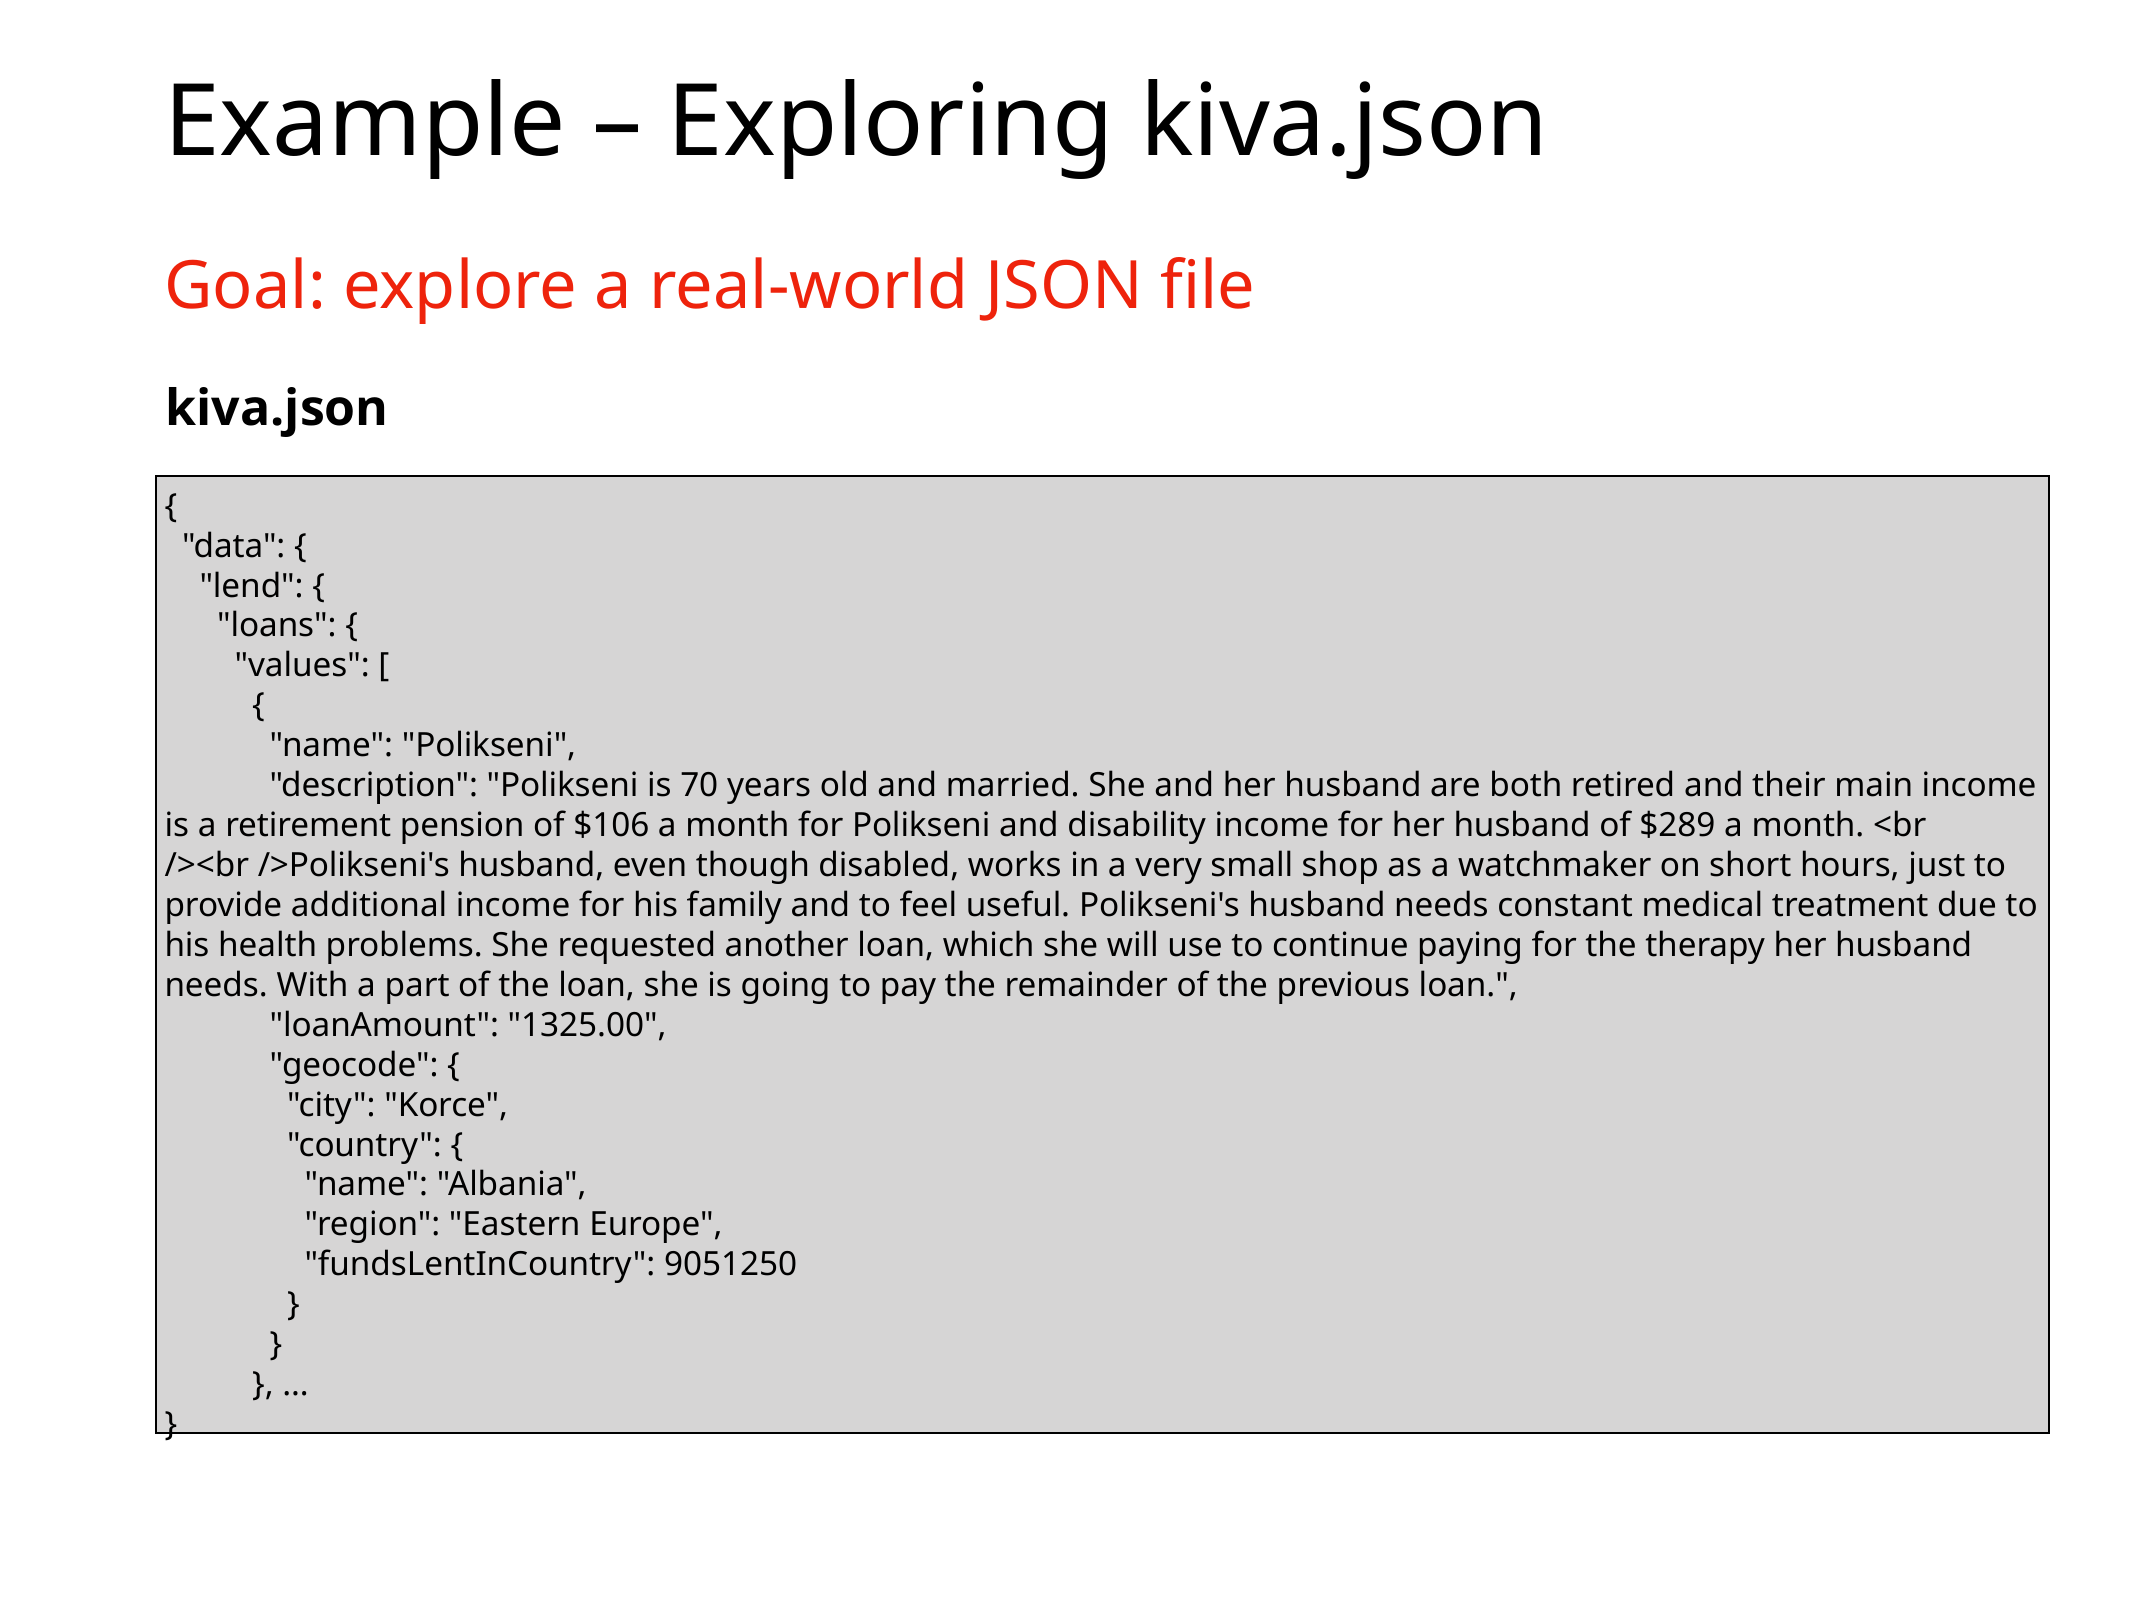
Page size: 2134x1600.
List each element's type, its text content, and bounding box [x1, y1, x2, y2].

list Goal: explore a real-world JSON file [155, 233, 2050, 1496]
title Example – Exploring kiva.json [155, 41, 1978, 191]
text_box { "data": { "lend": { "loans": { "values": [ { "name": "Polikseni", "description": "Polikseni is 70 years old and married. She and her husband are both retired and their main income is a retirement pension of $106 a month for Polikseni and disability income for her husband of $289 a month. <br /><br />Polikseni's husband, even though disabled, works in a very small shop as a watchmaker on short hours, just to provide additional income for his family and to feel useful. Polikseni's husband needs constant medical treatment due to his health problems. She requested another loan, which she will use to continue paying for the therapy her husband needs. With a part of the loan, she is going to pay the remainder of the previous loan.", "loanAmount": "1325.00", "geocode": { "city": "Korce", "country": { "name": "Albania", "region": "Eastern Europe", "fundsLentInCountry": 9051250 } } }, … } [156, 475, 2050, 1433]
text_box kiva.json [157, 366, 398, 444]
